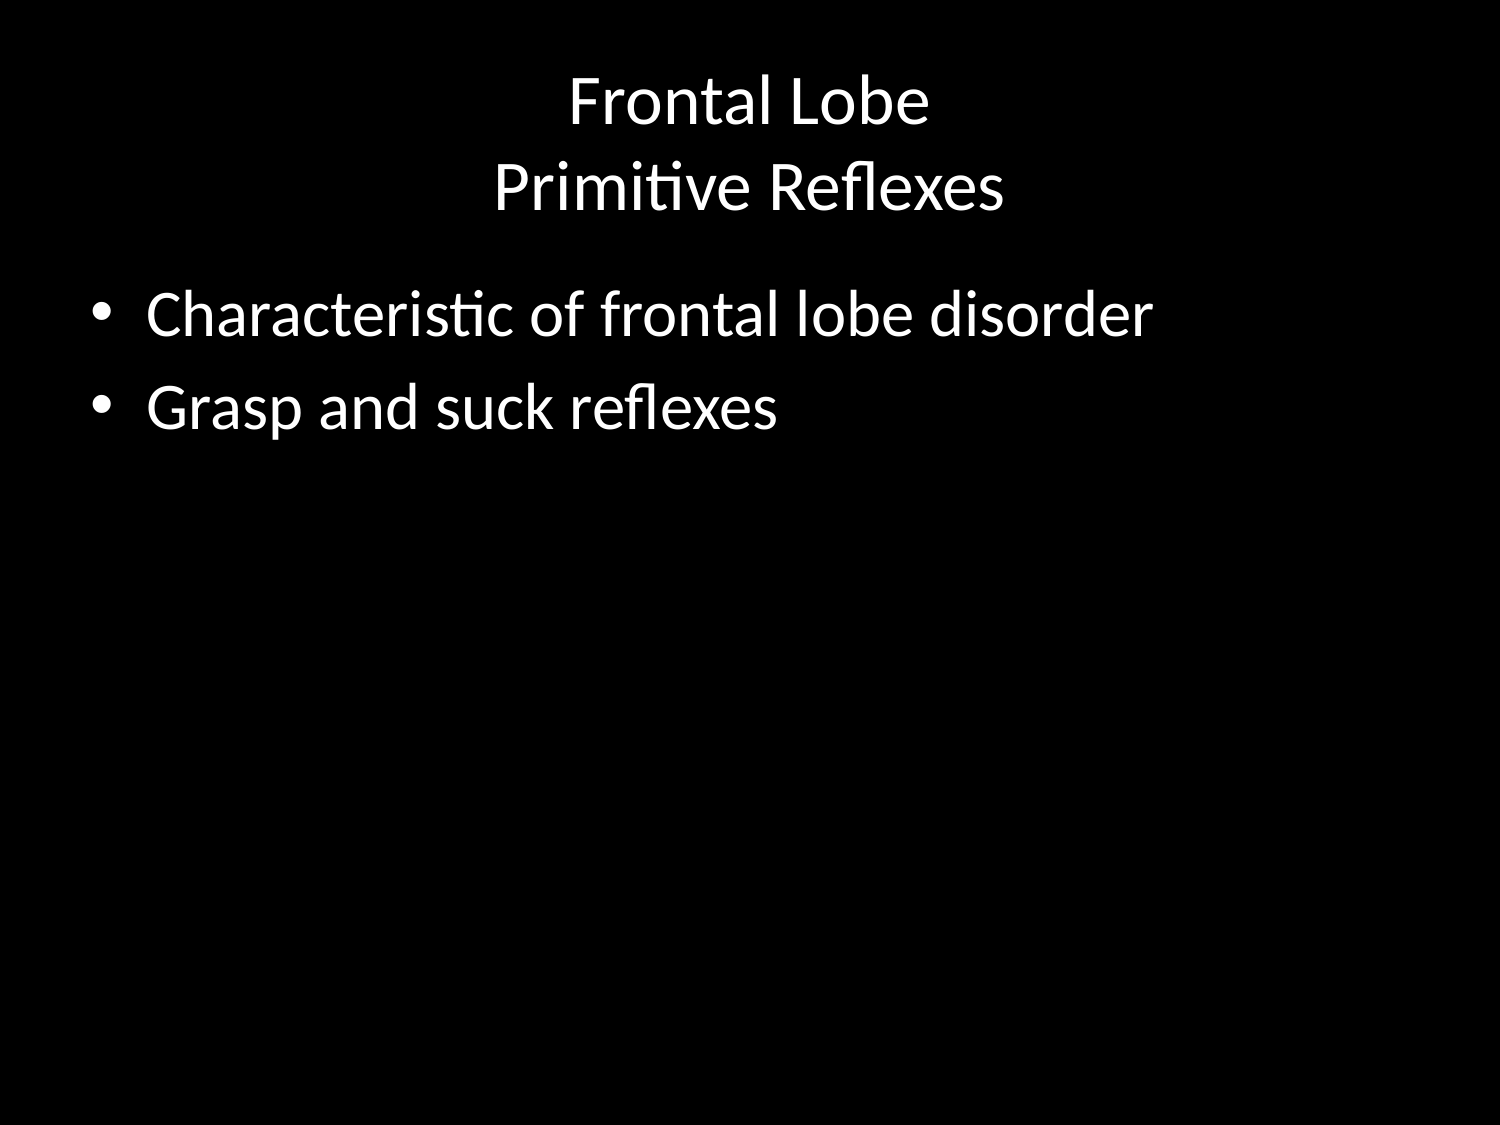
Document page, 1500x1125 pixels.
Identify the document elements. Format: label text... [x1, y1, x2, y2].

title Frontal Lobe Primitive Reflexes [75, 45, 1425, 233]
list Characteristic of frontal lobe disorder Grasp and suck reflexes [75, 262, 1425, 1005]
